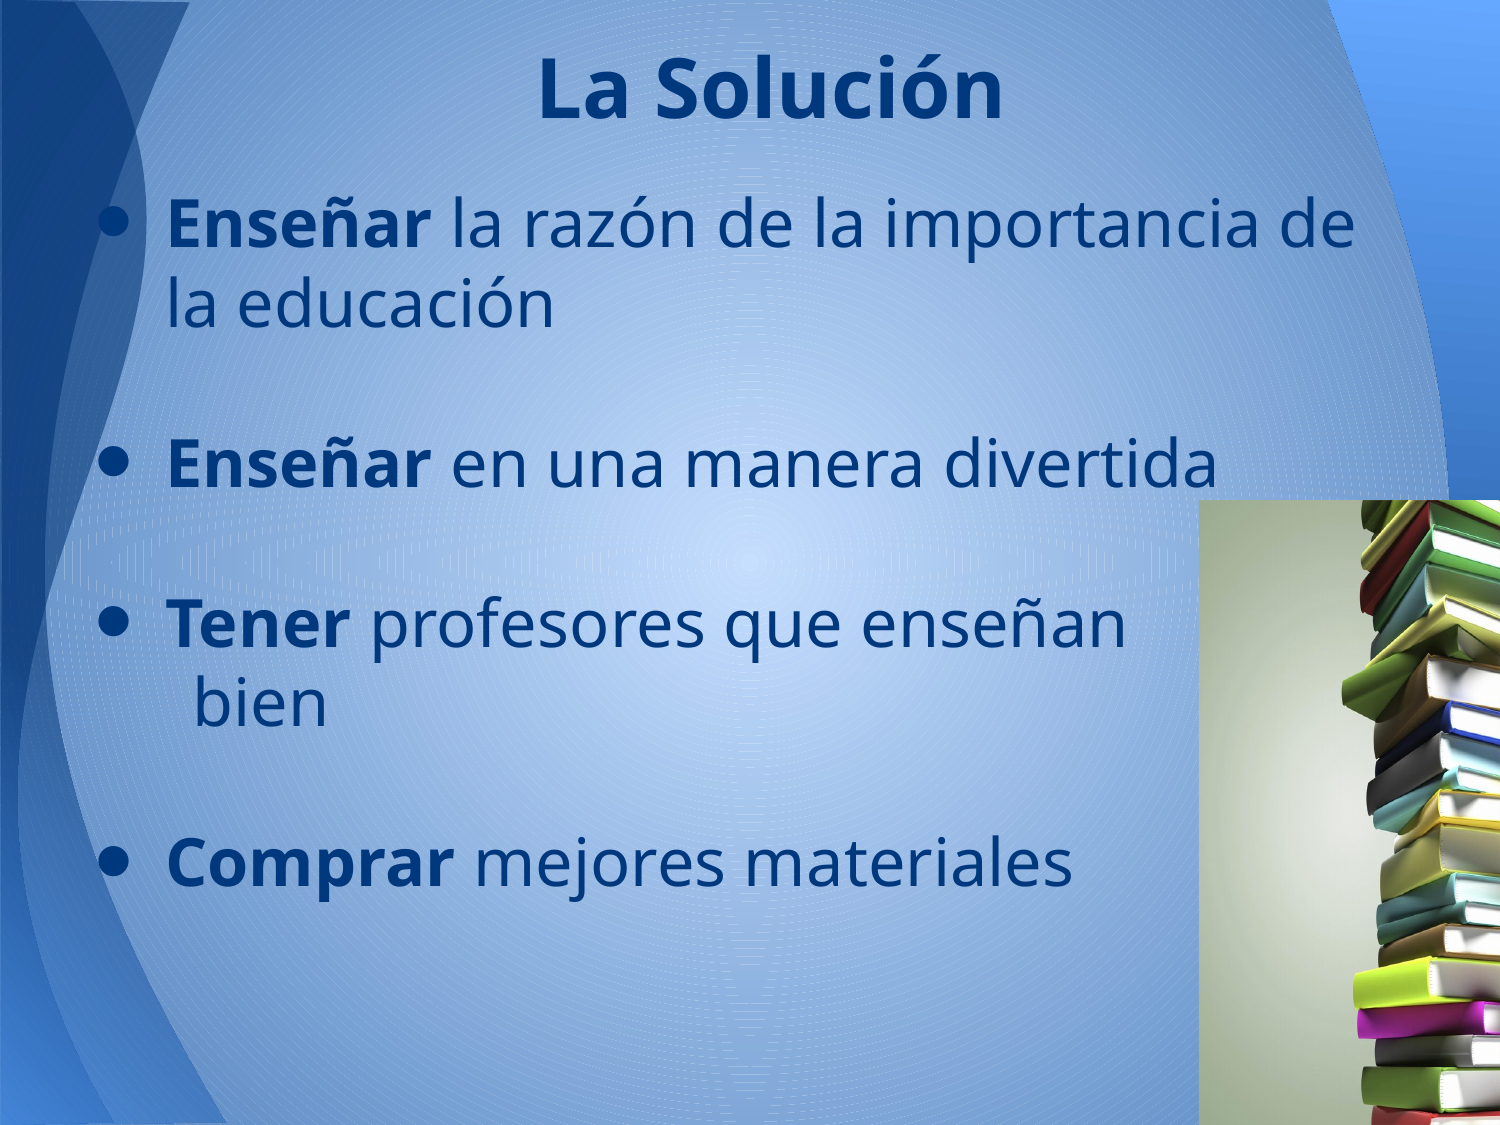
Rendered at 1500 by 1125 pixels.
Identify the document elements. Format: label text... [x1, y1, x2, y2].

title La Solución [75, 35, 1425, 151]
list Enseñar la razón de la importancia de la educación Enseñar en una manera divertida Tener profesores que enseñan bien Comprar mejores materiales [75, 165, 1425, 1084]
text_box [1198, 500, 1500, 1125]
